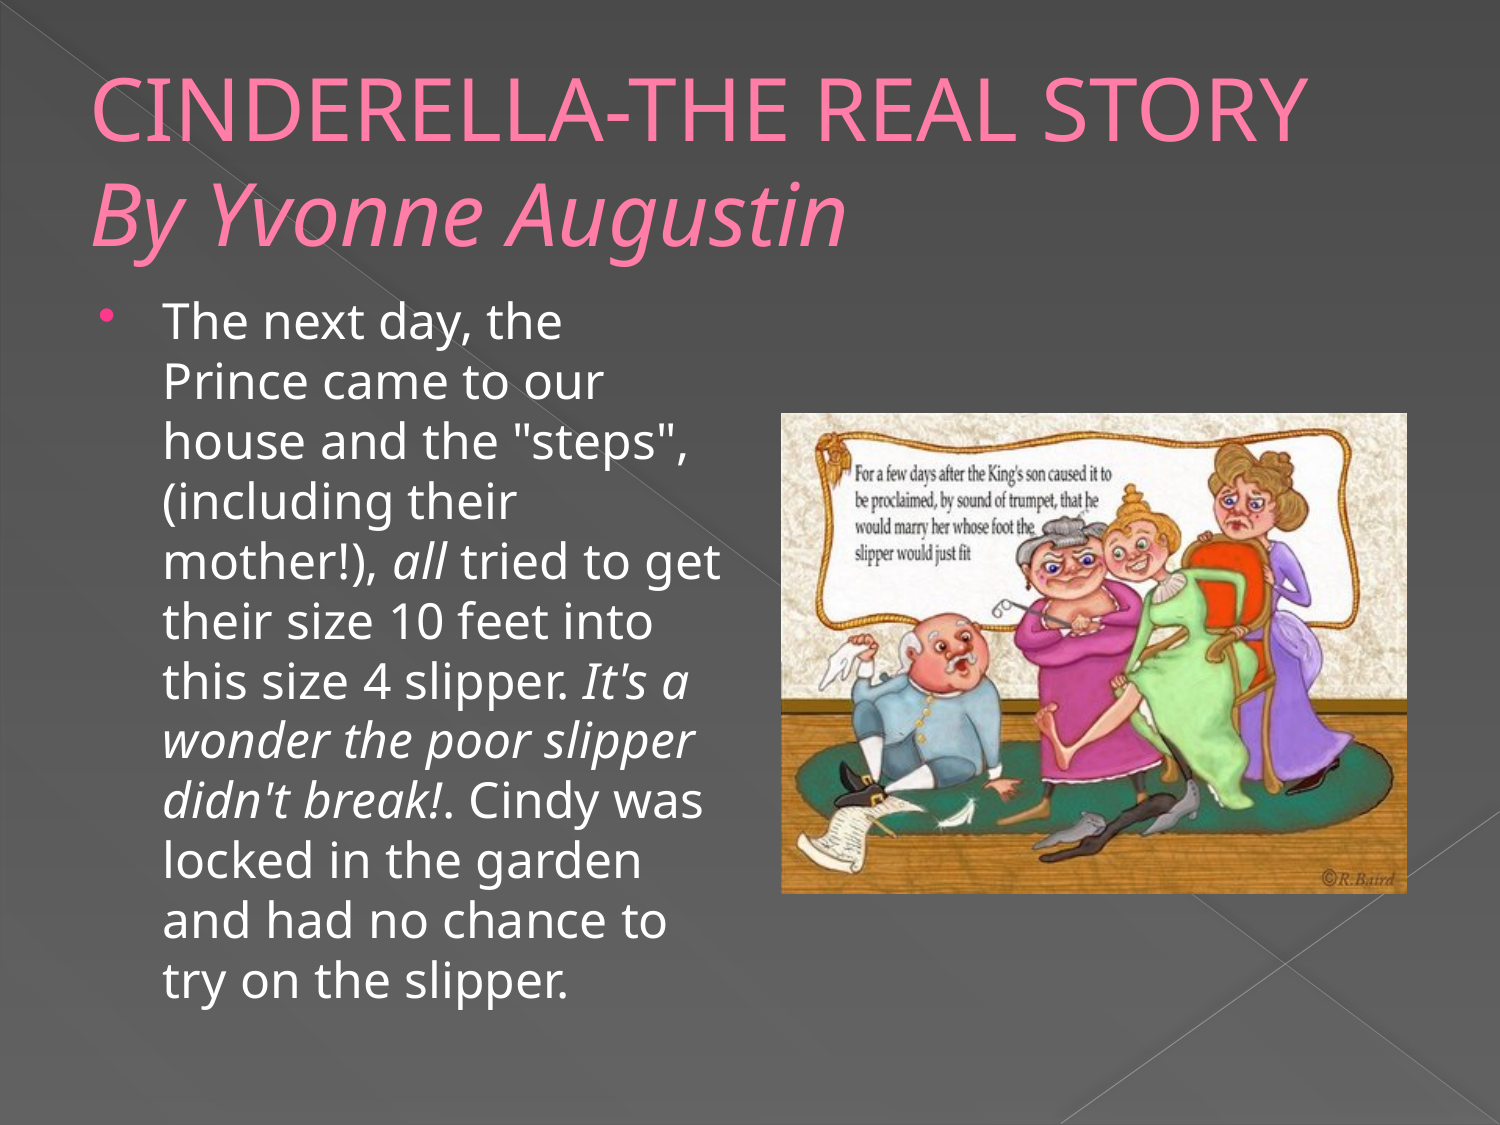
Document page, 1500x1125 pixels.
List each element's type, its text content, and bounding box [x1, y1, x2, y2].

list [780, 413, 1407, 894]
list The next day, the Prince came to our house and the "steps", (including their mother!), all tried to get their size 10 feet into this size 4 slipper. It's a wonder the poor slipper didn't break!. Cindy was locked in the garden and had no chance to try on the slipper. [75, 282, 738, 1025]
title CINDERELLA-THE REAL STORY By Yvonne Augustin [75, 43, 1425, 274]
